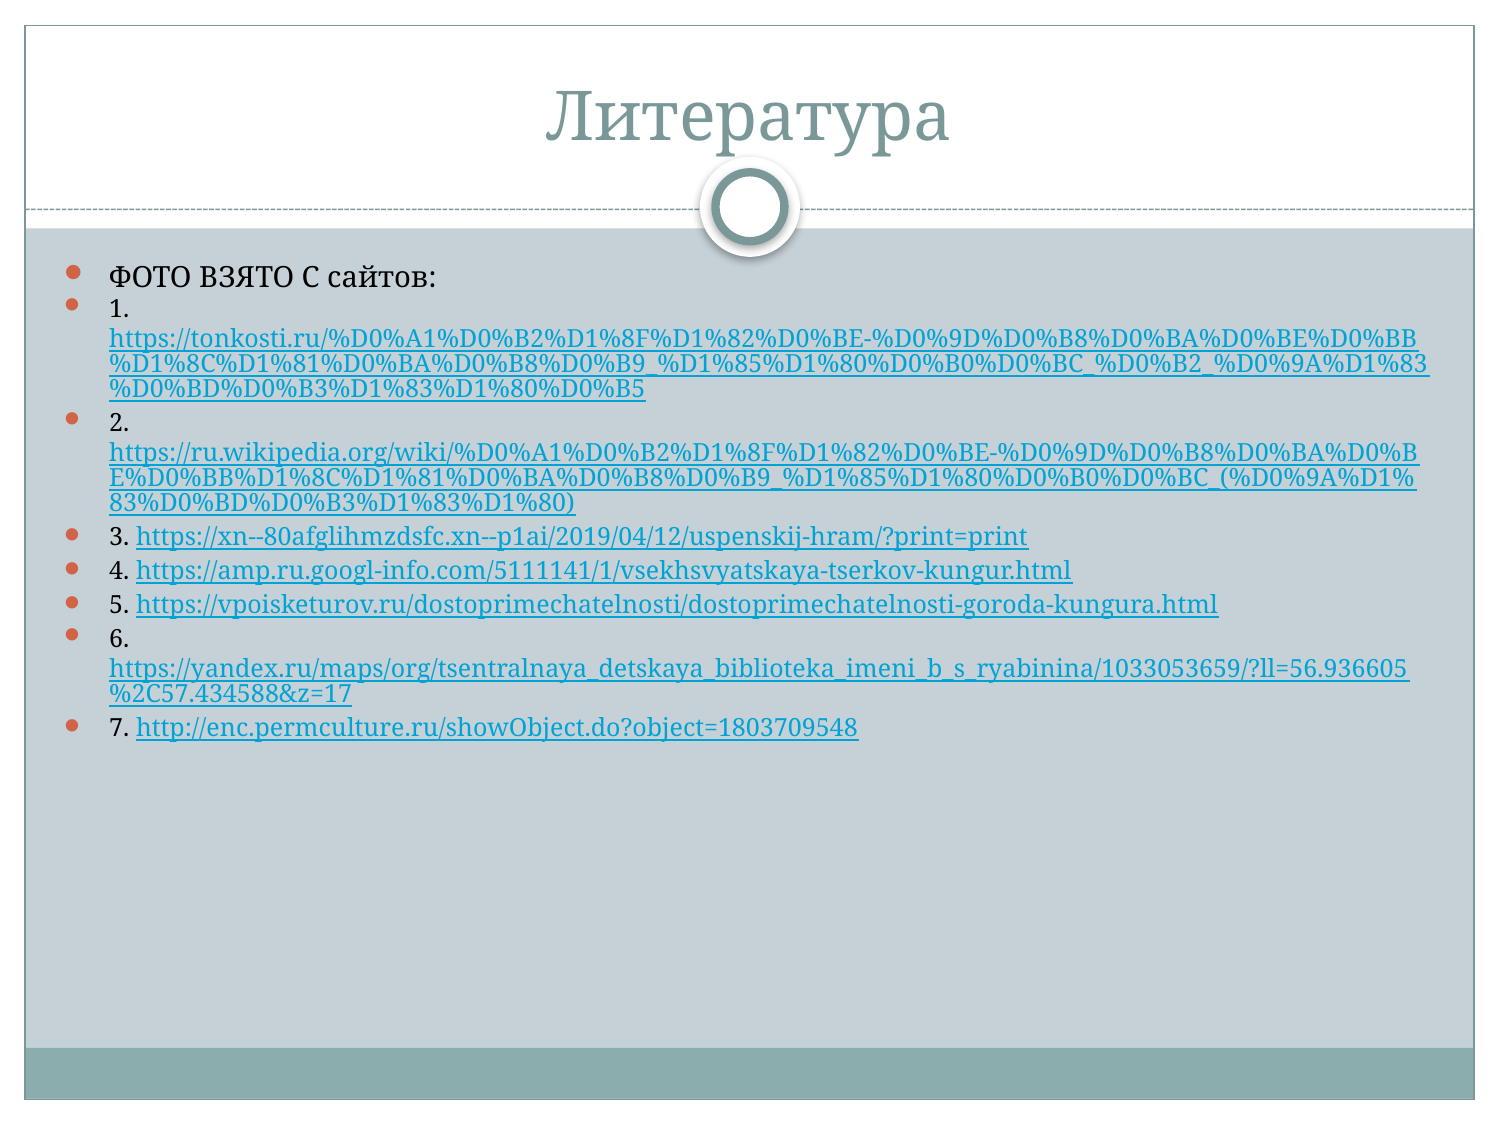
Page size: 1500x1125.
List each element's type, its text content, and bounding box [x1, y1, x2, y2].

title Литература [49, 37, 1450, 162]
list ФОТО ВЗЯТО С сайтов: 1. https://tonkosti.ru/%D0%A1%D0%B2%D1%8F%D1%82%D0%BE-%D0%9D%D0%B8%D0%BA%D0%BE%D0%BB%D1%8C%D1%81%D0%BA%D0%B8%D0%B9_%D1%85%D1%80%D0%B0%D0%BC_%D0%B2_%D0%9A%D1%83%D0%BD%D0%B3%D1%83%D1%80%D0%B5 2.https://ru.wikipedia.org/wiki/%D0%A1%D0%B2%D1%8F%D1%82%D0%BE-%D0%9D%D0%B8%D0%BA%D0%BE%D0%BB%D1%8C%D1%81%D0%BA%D0%B8%D0%B9_%D1%85%D1%80%D0%B0%D0%BC_(%D0%9A%D1%83%D0%BD%D0%B3%D1%83%D1%80) 3. https://xn--80afglihmzdsfc.xn--p1ai/2019/04/12/uspenskij-hram/?print=print 4. https://amp.ru.googl-info.com/5111141/1/vsekhsvyatskaya-tserkov-kungur.html 5. https://vpoisketurov.ru/dostoprimechatelnosti/dostoprimechatelnosti-goroda-kungura.html 6. https://yandex.ru/maps/org/tsentralnaya_detskaya_biblioteka_imeni_b_s_ryabinina/1033053659/?ll=56.936605%2C57.434588&z=17 7. http://enc.permculture.ru/showObject.do?object=1803709548 [49, 250, 1445, 1001]
